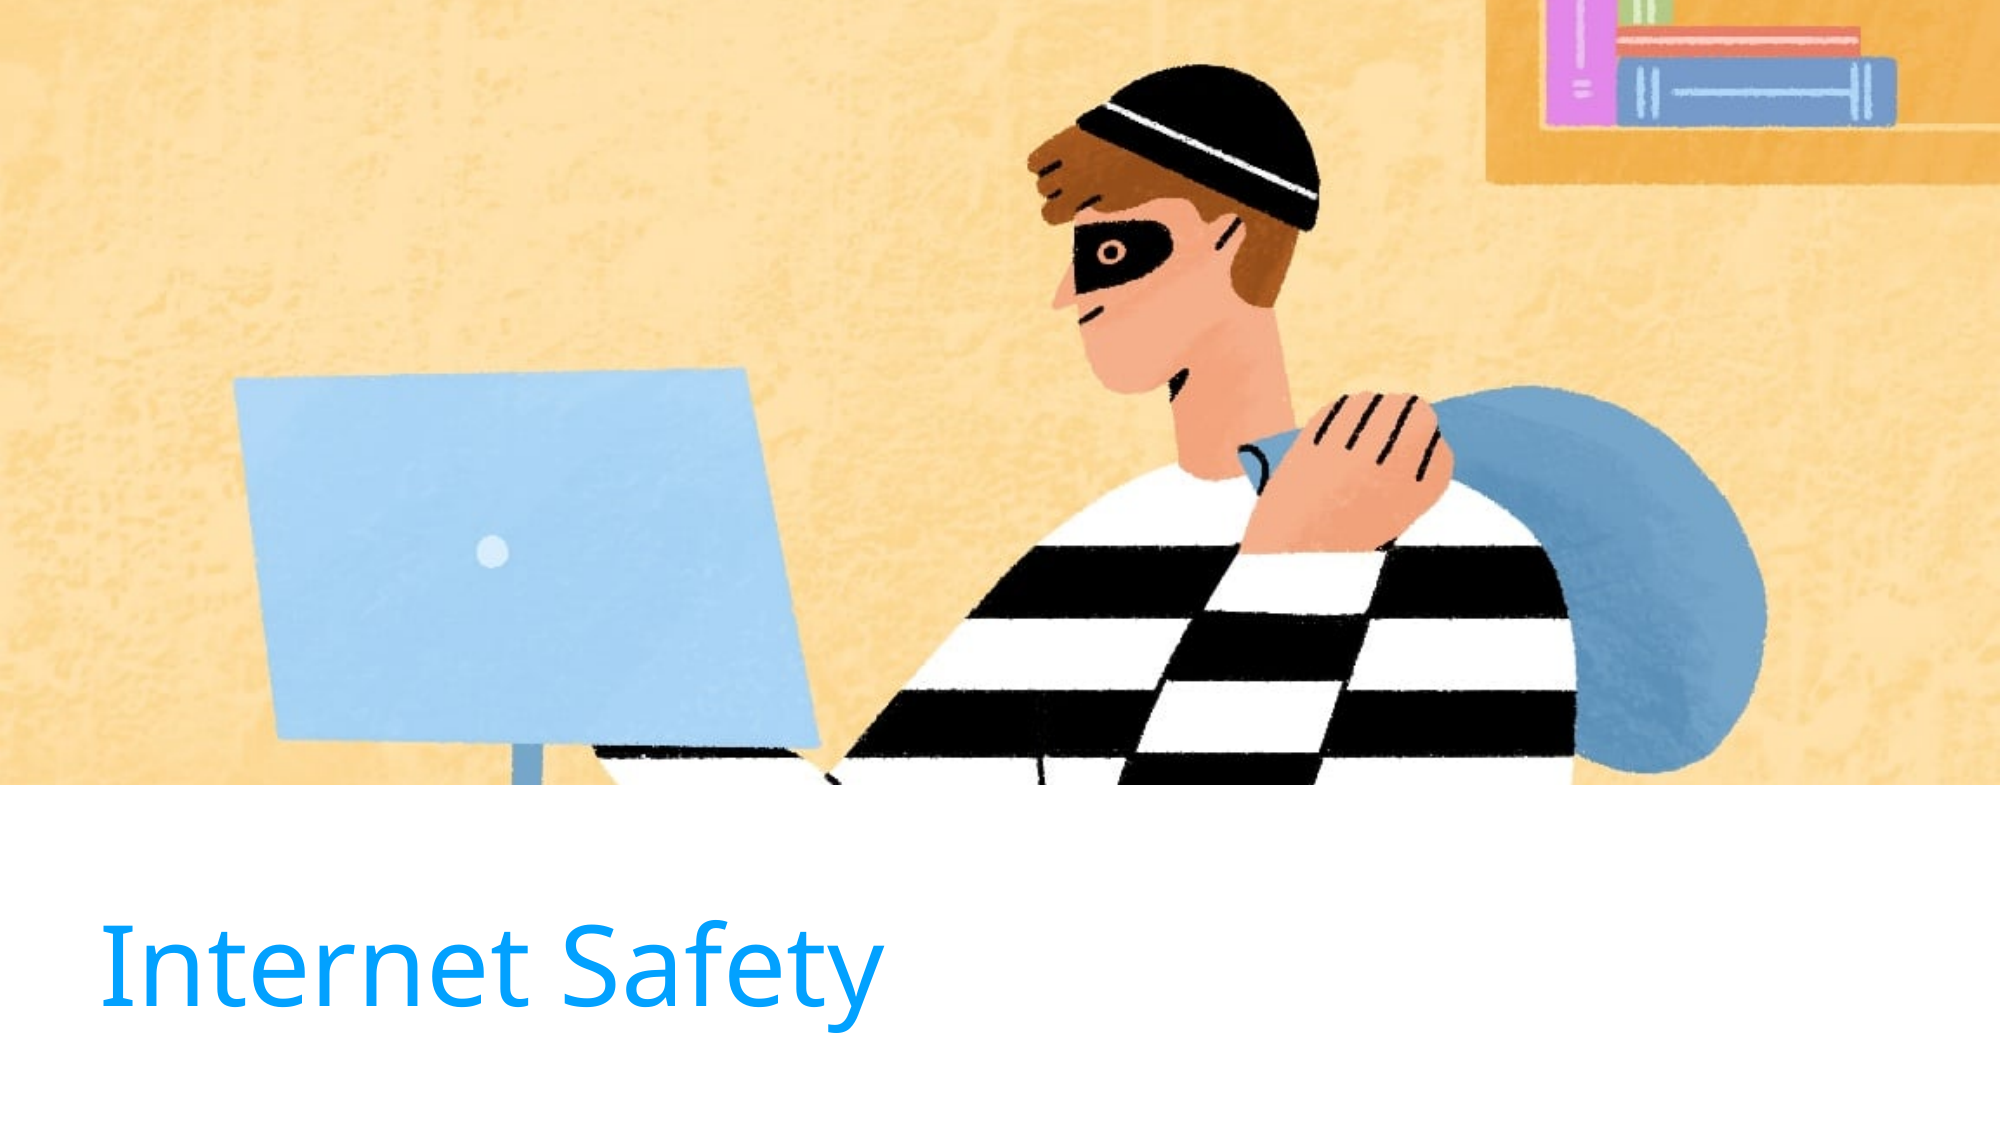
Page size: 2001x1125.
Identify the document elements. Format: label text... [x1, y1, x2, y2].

text_box Internet Safety [91, 785, 1892, 1039]
picture [0, 0, 2000, 785]
